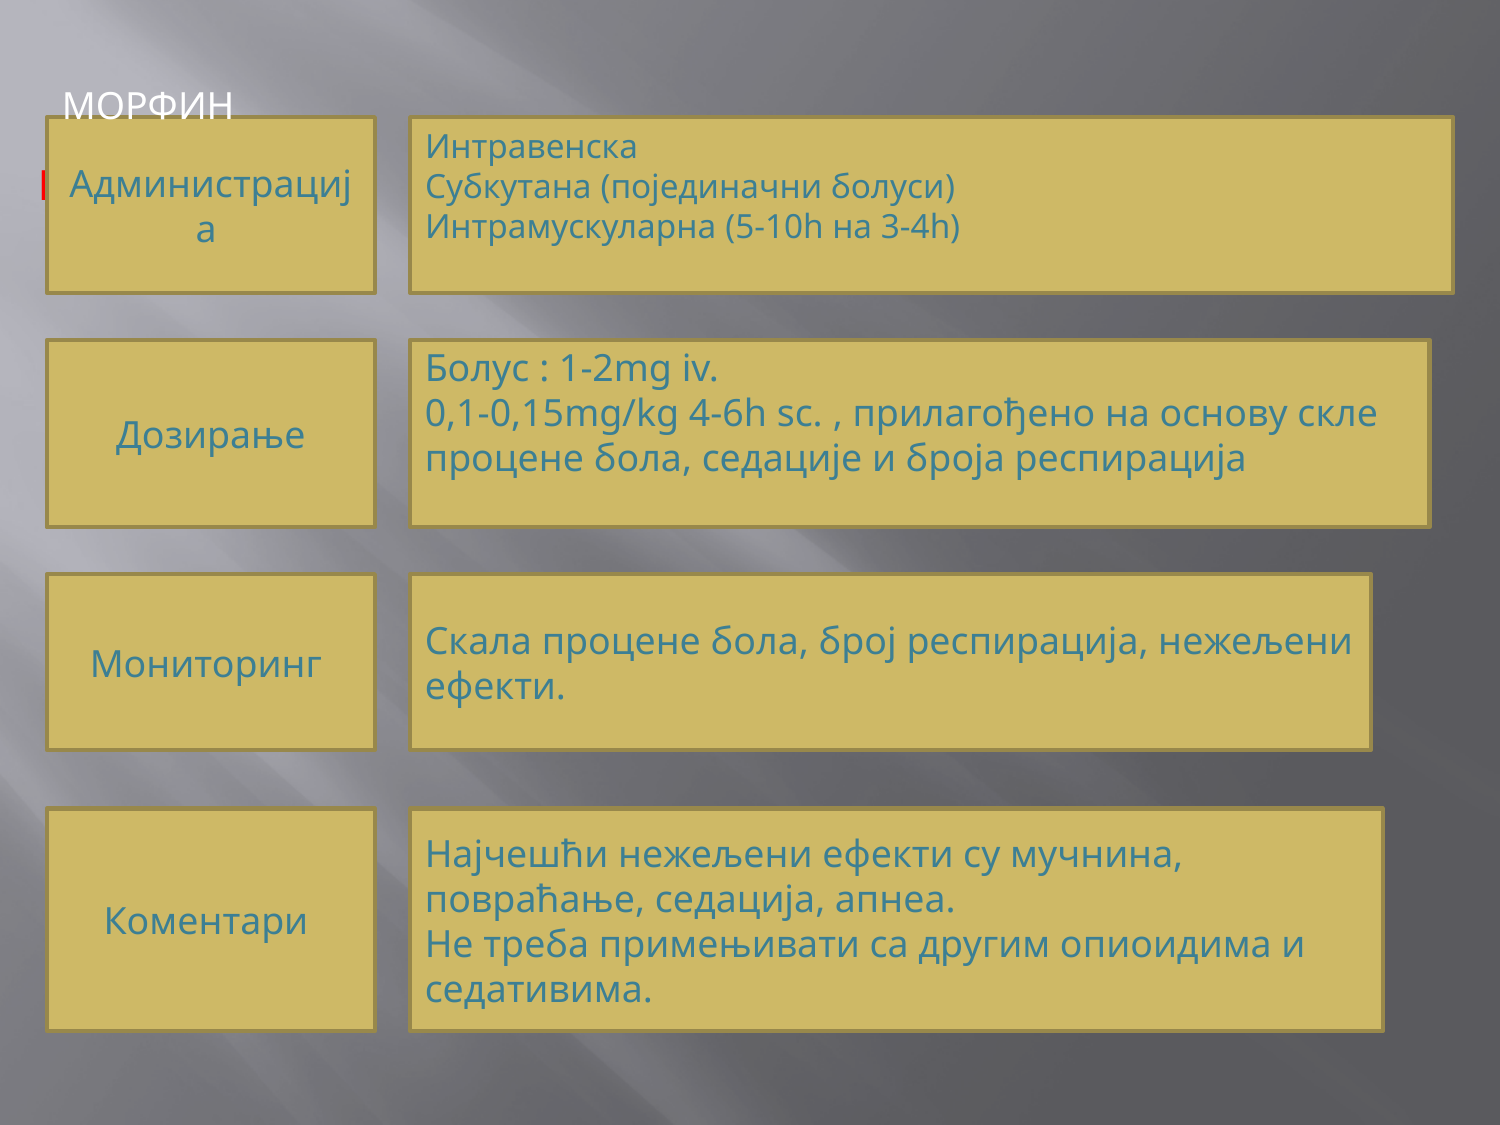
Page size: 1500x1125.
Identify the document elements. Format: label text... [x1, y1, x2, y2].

text_box Болус : 1-2mg iv. 0,1-0,15mg/kg 4-6h sc. , прилагођено на основу скле процене бола, седације и броја респирација [408, 338, 1432, 529]
title Морфин [23, 35, 1299, 259]
text_box Администрација [45, 115, 377, 295]
text_box МОРФИН [47, 74, 250, 135]
text_box Скала процене бола, број респирација, нежељени ефекти. [408, 572, 1373, 752]
text_box Мониторинг [45, 572, 377, 752]
text_box Коментари [45, 806, 377, 1033]
text_box Најчешћи нежељени ефекти су мучнина, повраћање, седација, апнеа. Не треба примењивати са другим опиоидима и седативима. [408, 806, 1385, 1033]
text_box Дозирање [45, 338, 377, 529]
text_box Интравенска Субкутана (појединачни болуси) Интрамускуларна (5-10h на 3-4h) [408, 115, 1455, 295]
